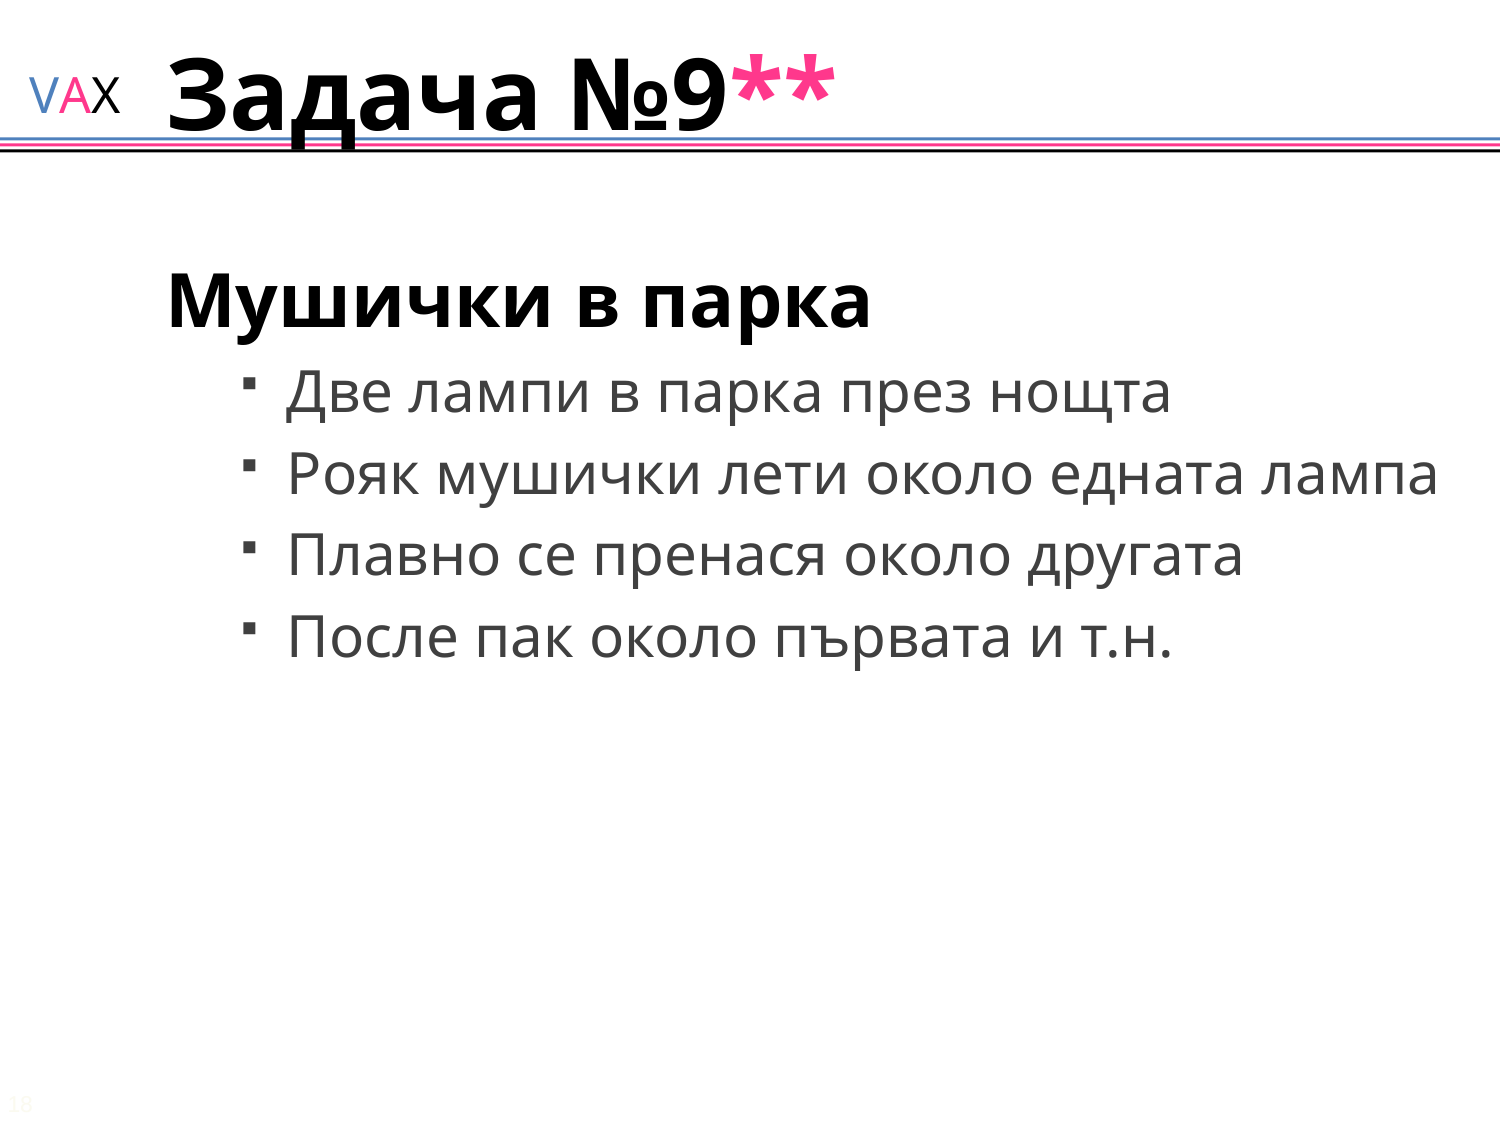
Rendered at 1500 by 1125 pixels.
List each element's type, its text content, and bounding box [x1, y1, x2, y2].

list Мушички в парка Две лампи в парка през нощта Рояк мушички лети около едната лампа Плавно се пренася около другата После пак около първата и т.н. [150, 200, 1488, 1113]
title Задача №9** [0, 37, 1500, 144]
